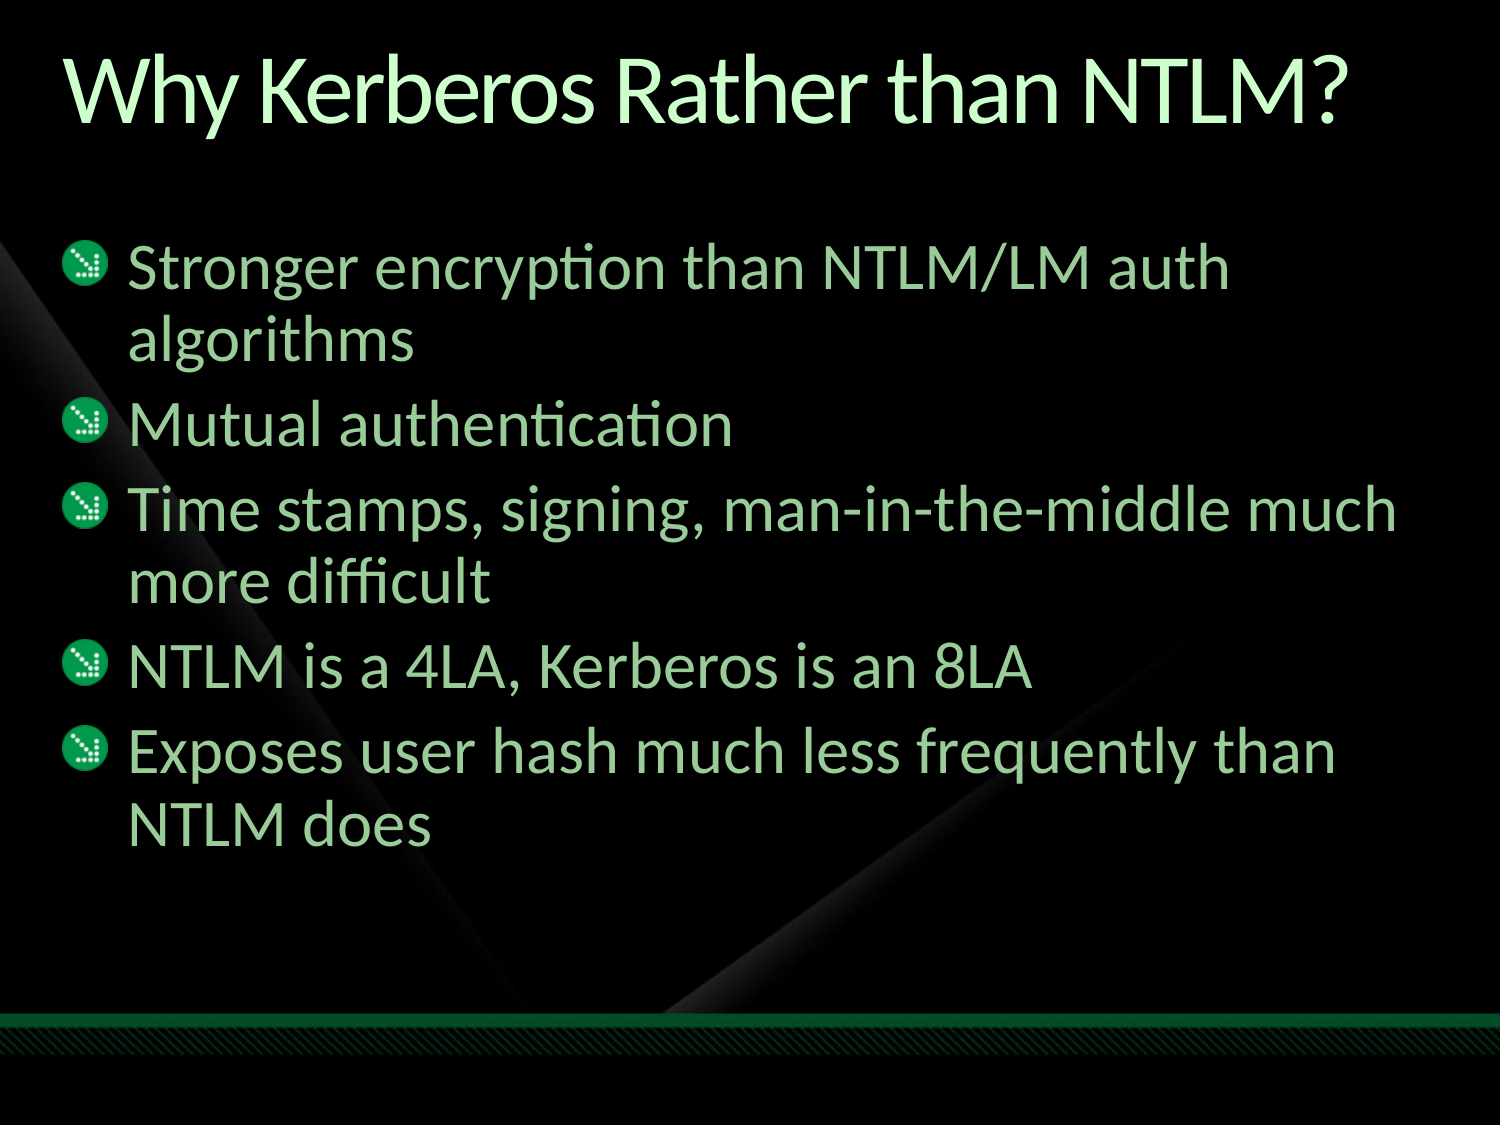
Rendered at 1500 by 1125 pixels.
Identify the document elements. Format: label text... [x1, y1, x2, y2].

list Stronger encryption than NTLM/LM auth algorithms Mutual authentication Time stamps, signing, man-in-the-middle much more difficult NTLM is a 4LA, Kerberos is an 8LA Exposes user hash much less frequently than NTLM does [62, 231, 1438, 595]
picture [0, 0, 1500, 1125]
title Why Kerberos Rather than NTLM? [62, 37, 1438, 147]
